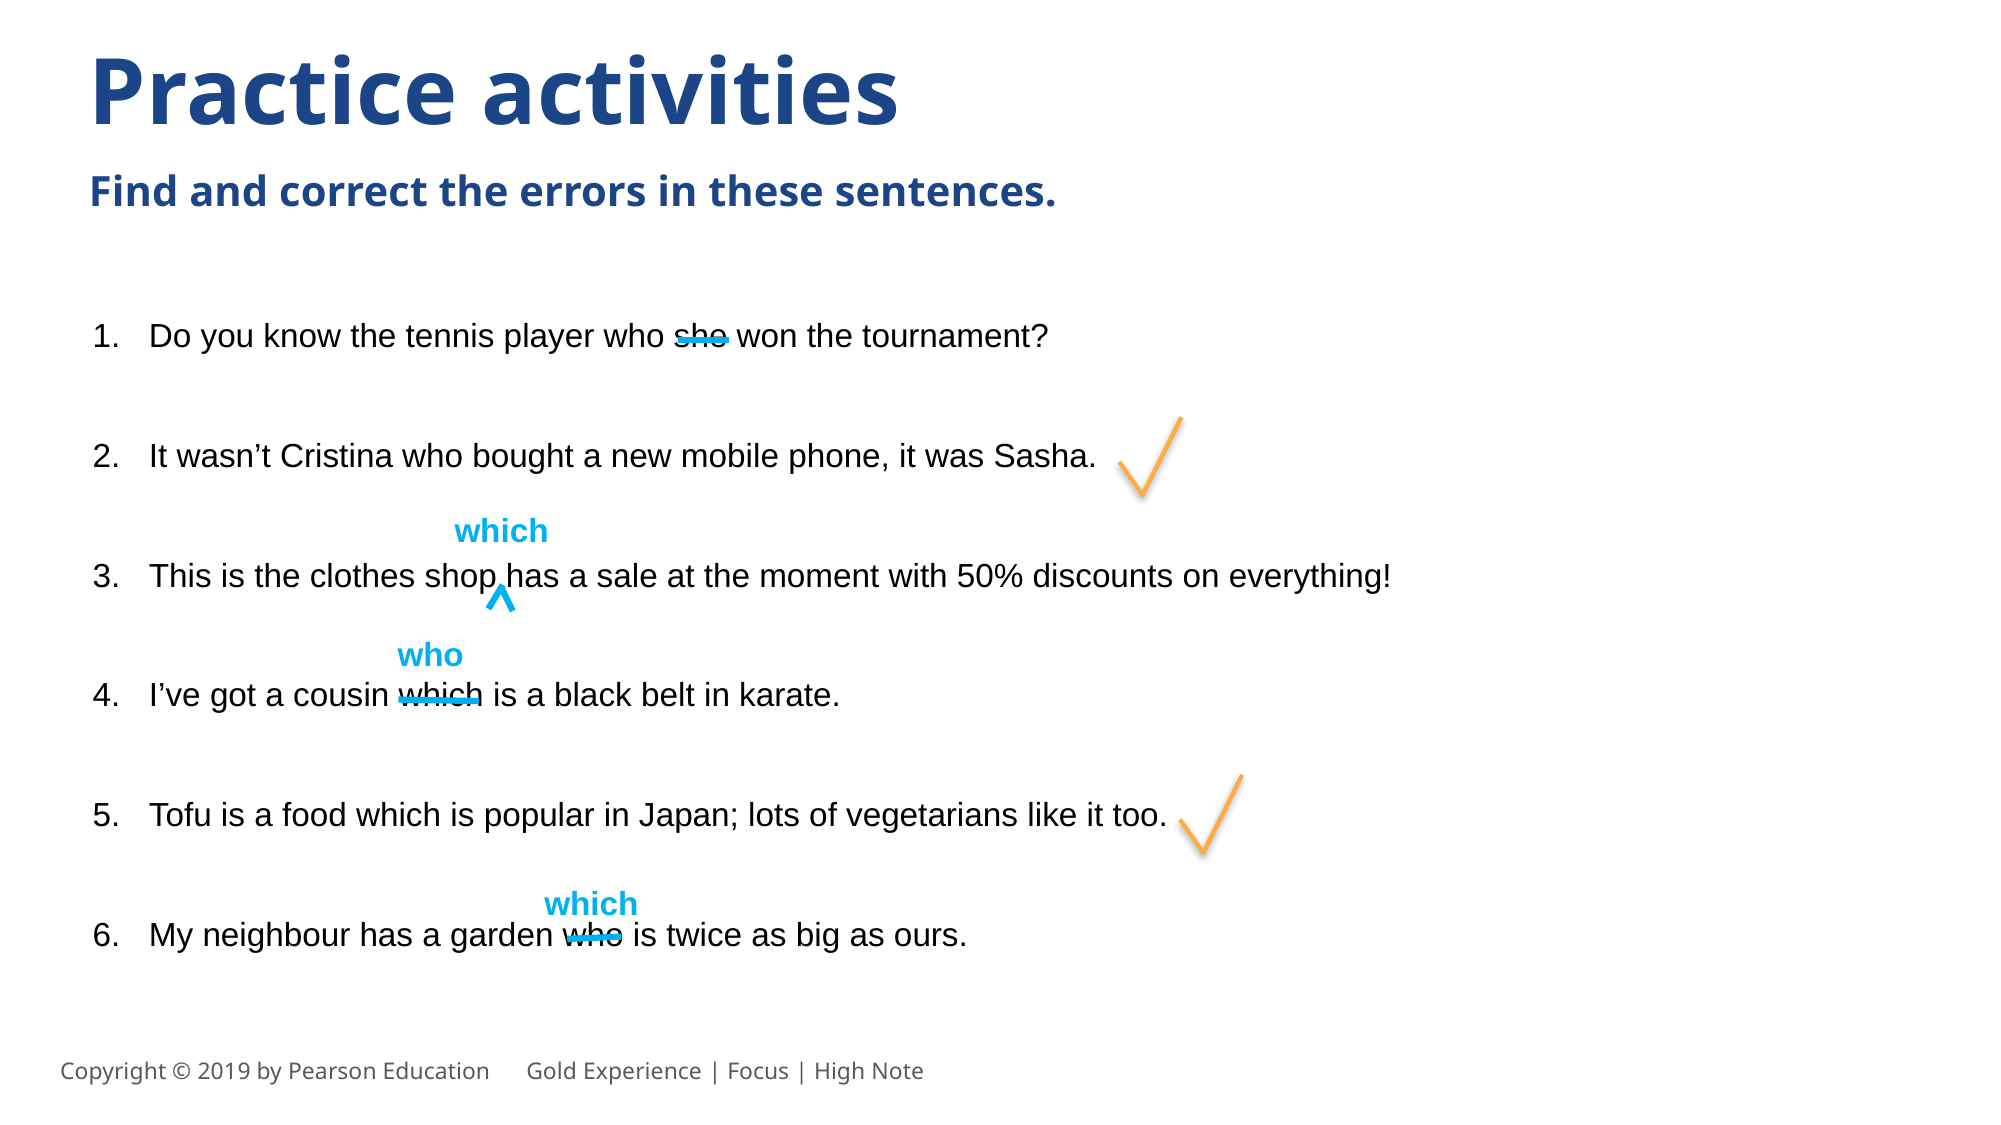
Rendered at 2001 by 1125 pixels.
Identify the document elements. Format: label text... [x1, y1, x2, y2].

text_box [1117, 416, 1184, 498]
footer Copyright © 2019 by Pearson Education Gold Experience | Focus | High Note [45, 1040, 1084, 1101]
text_box Practice activities [73, 37, 1181, 162]
text_box which [439, 502, 669, 557]
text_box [488, 584, 504, 610]
text_box [1178, 773, 1245, 855]
text_box which [529, 874, 759, 930]
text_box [566, 936, 622, 940]
text_box who [382, 625, 489, 680]
text_box Do you know the tennis player who she won the tournament? It wasn’t Cristina who bought a new mobile phone, it was Sasha. This is the clothes shop has a sale at the moment with 50% discounts on everything! I’ve got a cousin which is a black belt in karate. Tofu is a food which is popular in Japan; lots of vegetarians like it too. My neighbour has a garden who is twice as big as ours. [78, 267, 1953, 1001]
text_box Find and correct the errors in these sentences. [73, 162, 1958, 231]
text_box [501, 587, 514, 612]
